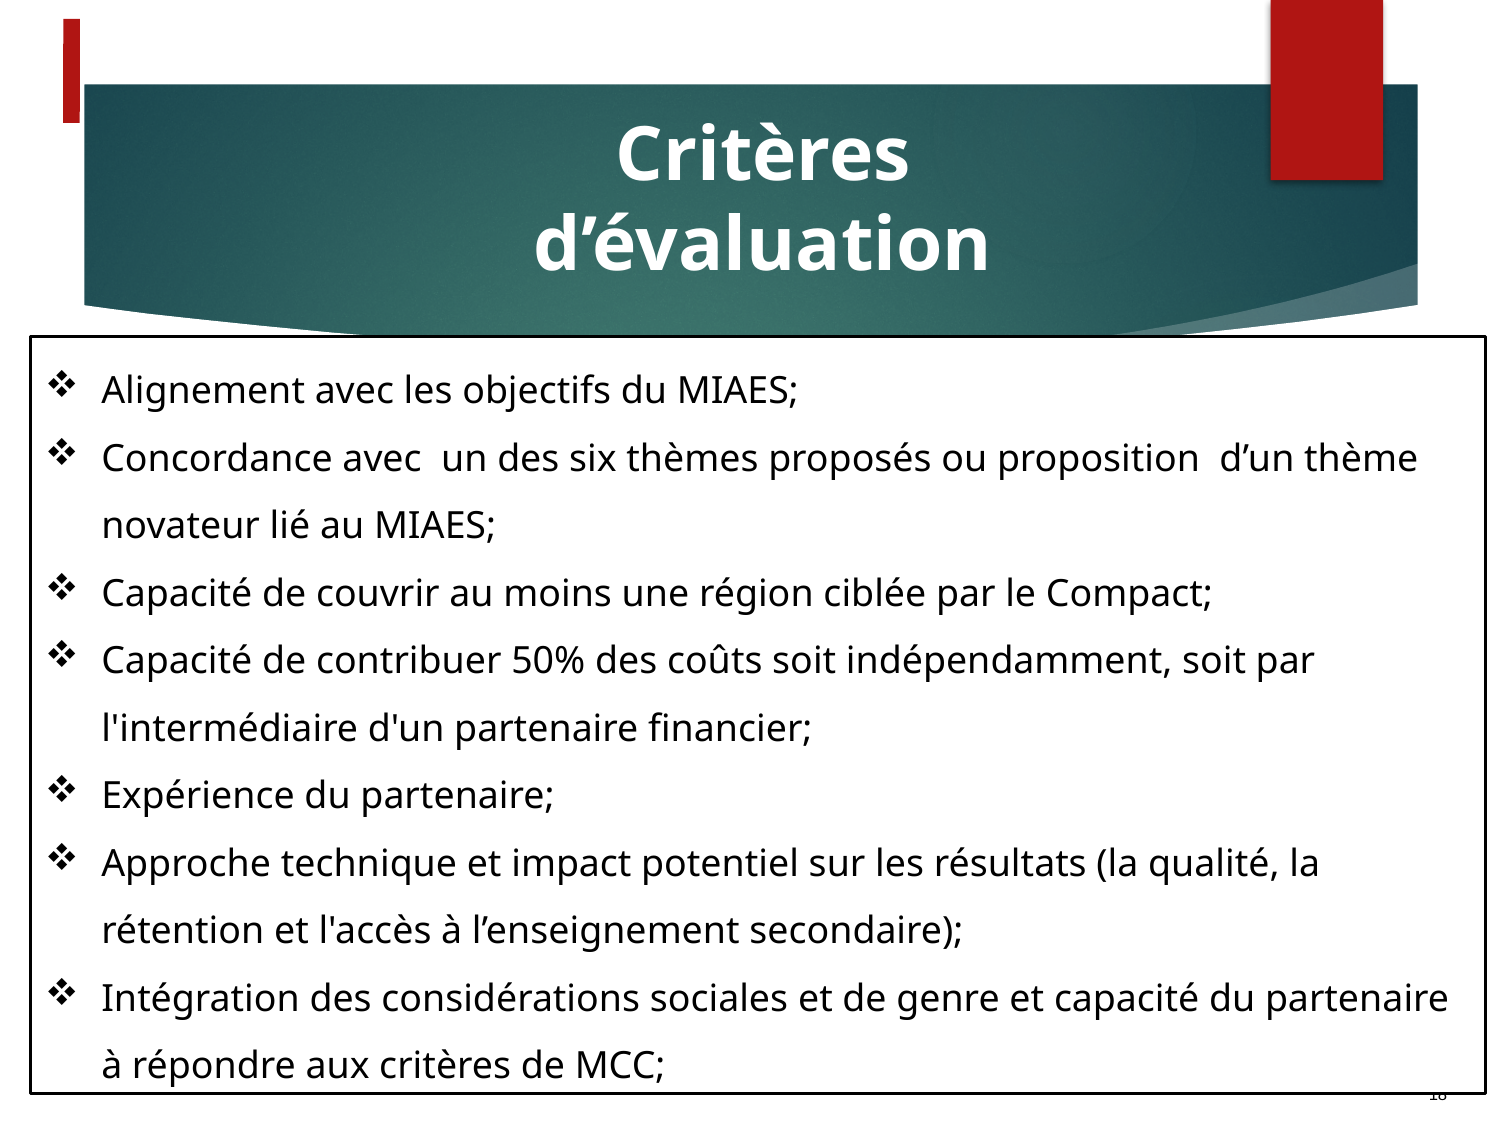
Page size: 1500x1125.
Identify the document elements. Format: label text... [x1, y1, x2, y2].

text_box Alignement avec les objectifs du MIAES; Concordance avec un des six thèmes proposés ou proposition d’un thème novateur lié au MIAES; Capacité de couvrir au moins une région ciblée par le Compact; Capacité de contribuer 50% des coûts soit indépendamment, soit par l'intermédiaire d'un partenaire financier; Expérience du partenaire; Approche technique et impact potentiel sur les résultats (la qualité, la rétention et l'accès à l’enseignement secondaire); Intégration des considérations sociales et de genre et capacité du partenaire à répondre aux critères de MCC; [29, 335, 1487, 1095]
text_box Critères d’évaluation [361, 140, 1165, 251]
